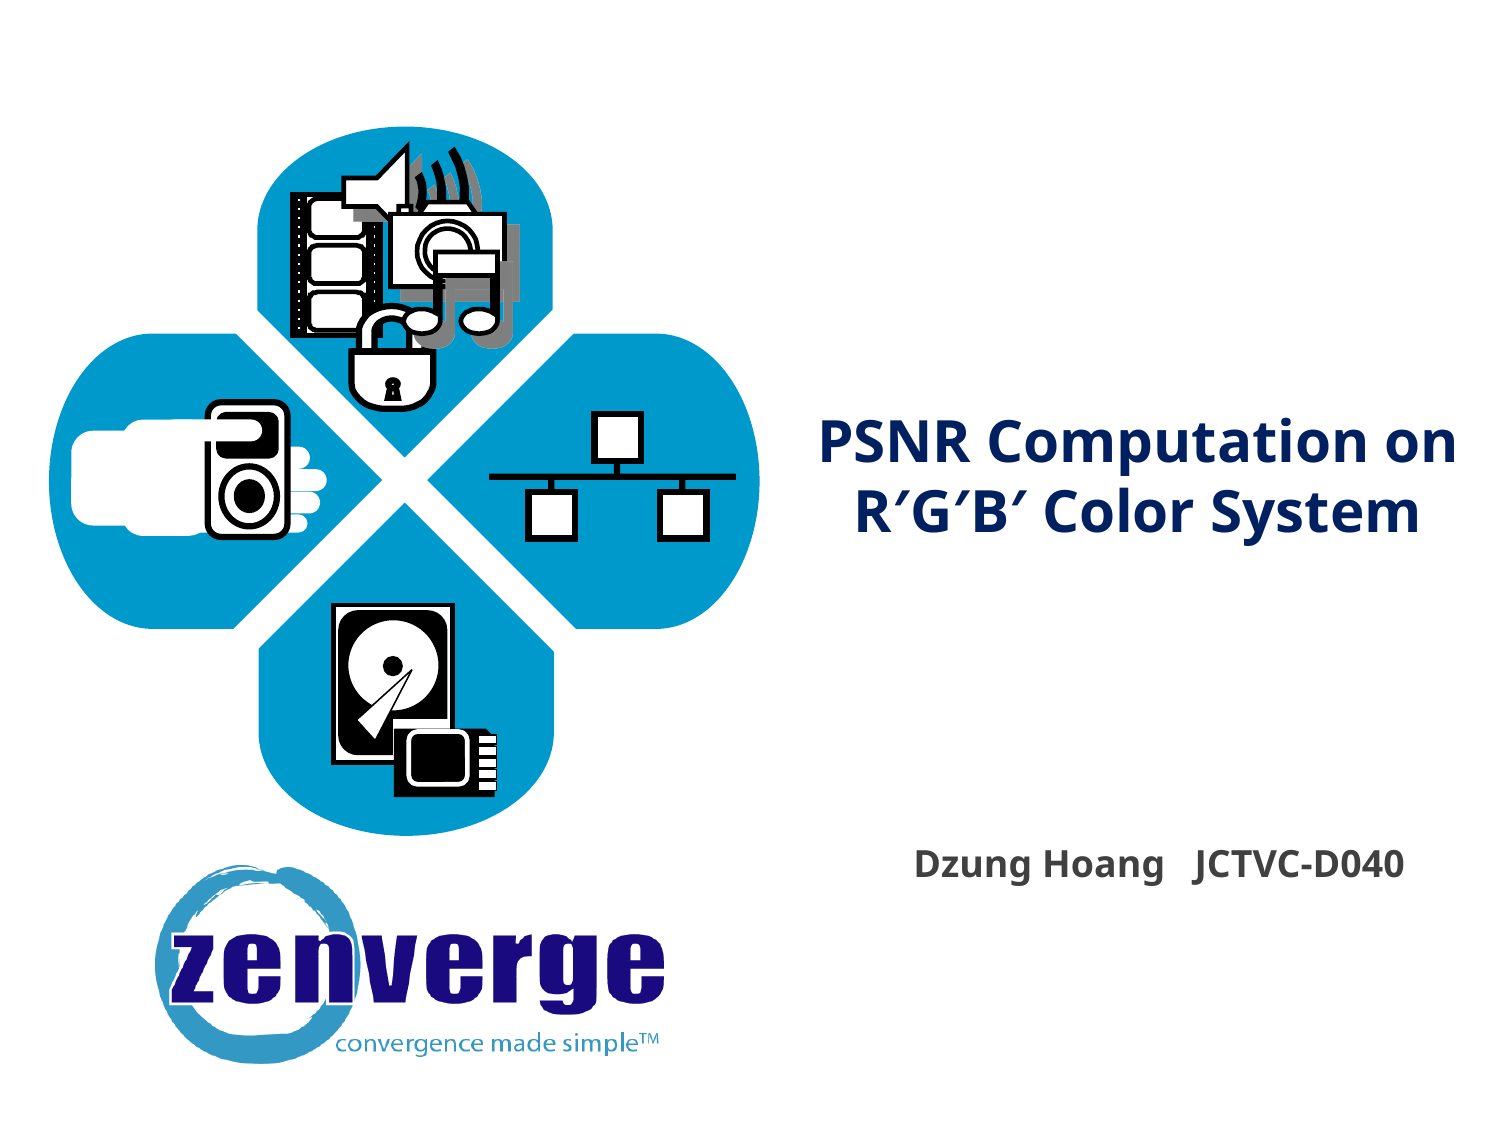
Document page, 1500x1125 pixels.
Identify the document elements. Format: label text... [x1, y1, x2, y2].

title PSNR Computation on R′G′B′ Color System [795, 323, 1481, 626]
list Dzung Hoang JCTVC-D040 [830, 832, 1421, 901]
picture [155, 865, 669, 1064]
